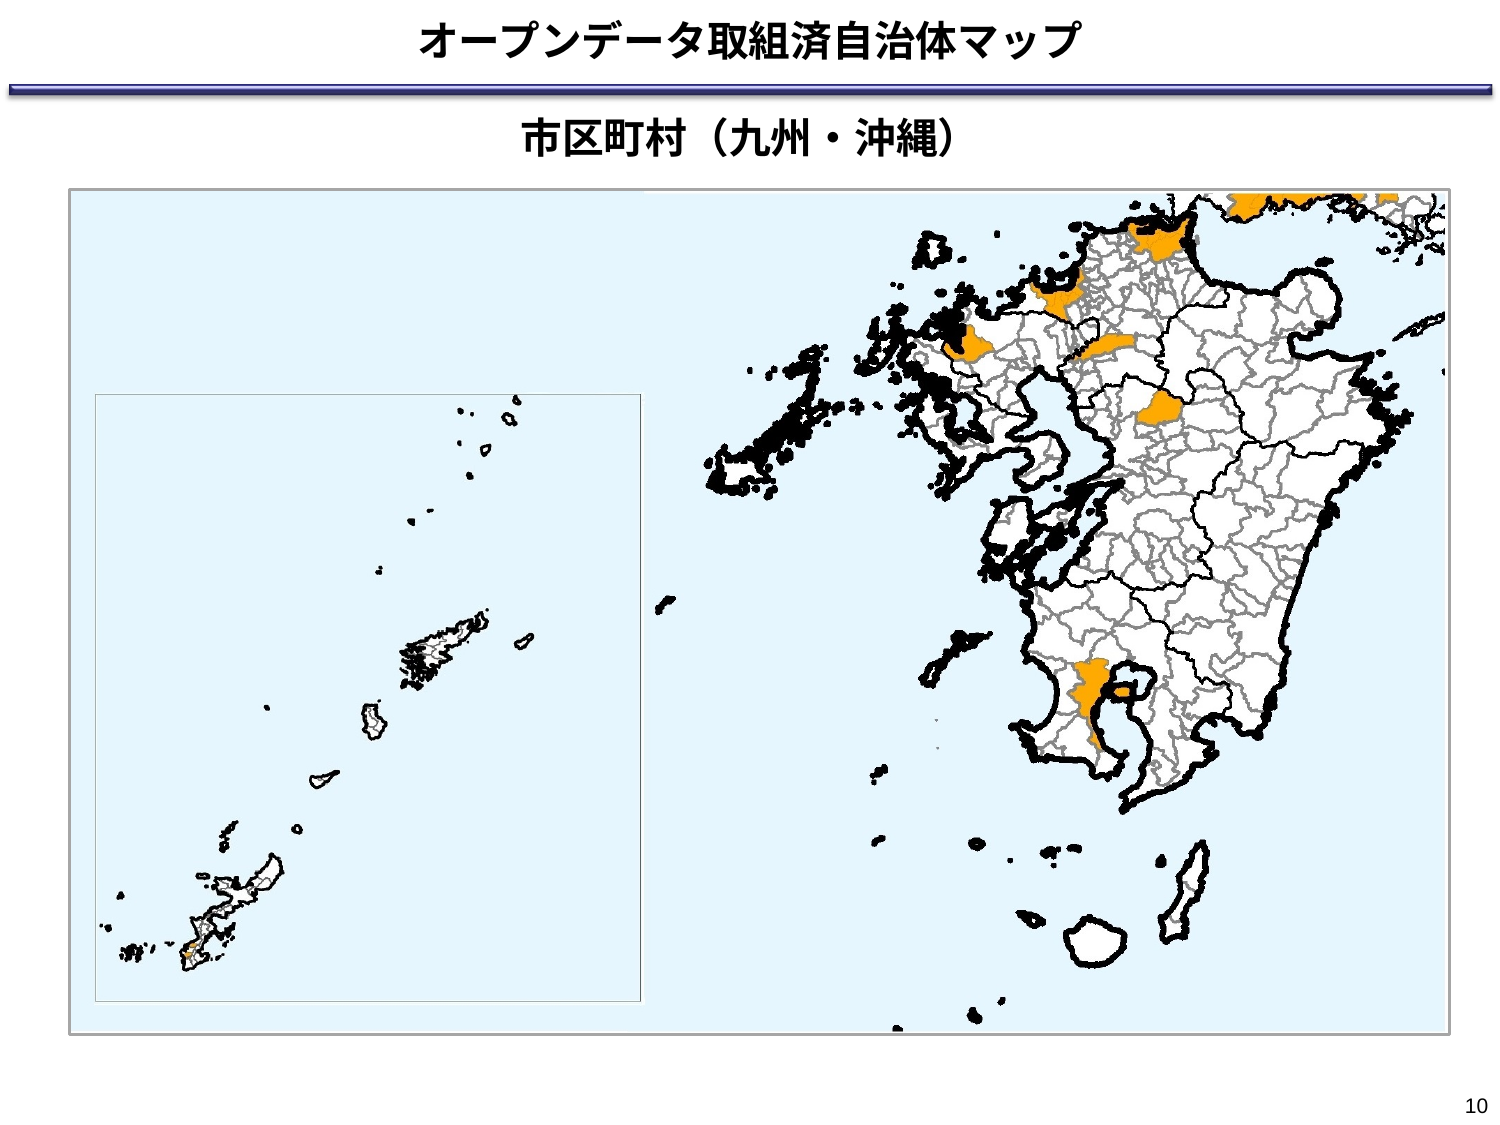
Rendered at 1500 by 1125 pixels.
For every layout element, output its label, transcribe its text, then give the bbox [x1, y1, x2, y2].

text_box オープンデータ取組済自治体マップ [0, 0, 1500, 83]
picture [70, 191, 1449, 1034]
picture [0, 83, 1500, 109]
text_box 市区町村（九州・沖縄） [505, 103, 995, 169]
slide_number 10 [1149, 1078, 1500, 1124]
